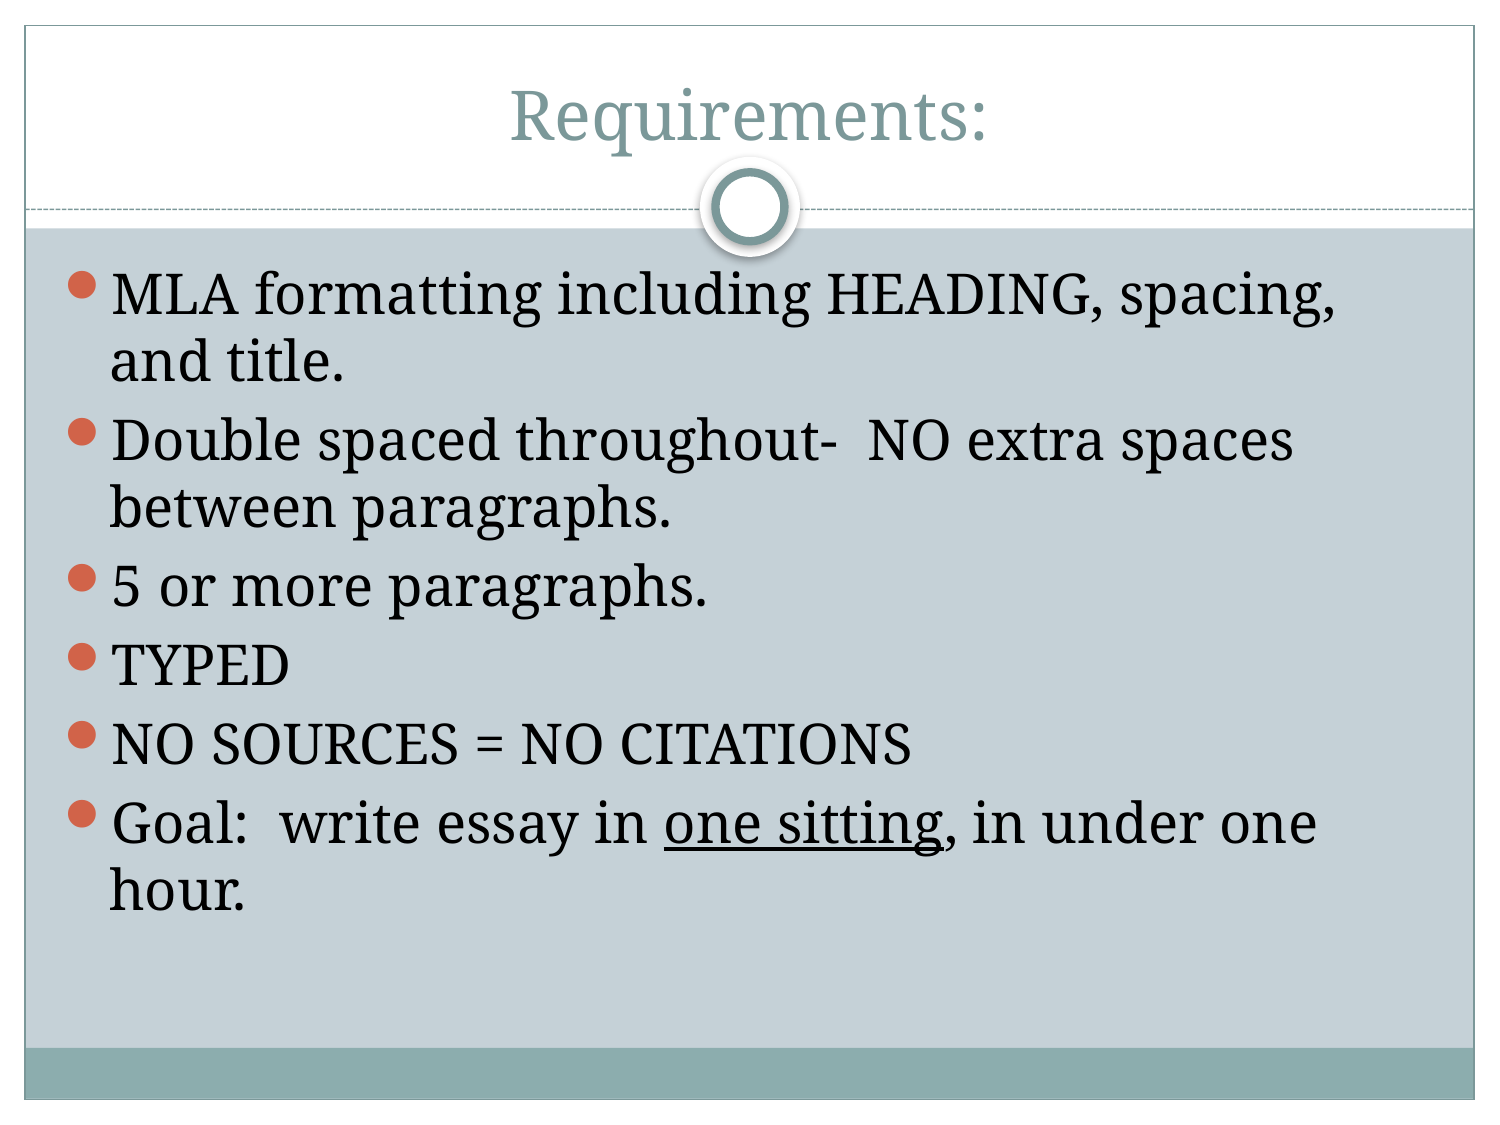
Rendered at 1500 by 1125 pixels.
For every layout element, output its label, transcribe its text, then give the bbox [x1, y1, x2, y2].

list MLA formatting including HEADING, spacing, and title. Double spaced throughout- NO extra spaces between paragraphs. 5 or more paragraphs. TYPED NO SOURCES = NO CITATIONS Goal: write essay in one sitting, in under one hour. [49, 250, 1445, 1001]
title Requirements: [49, 37, 1450, 162]
